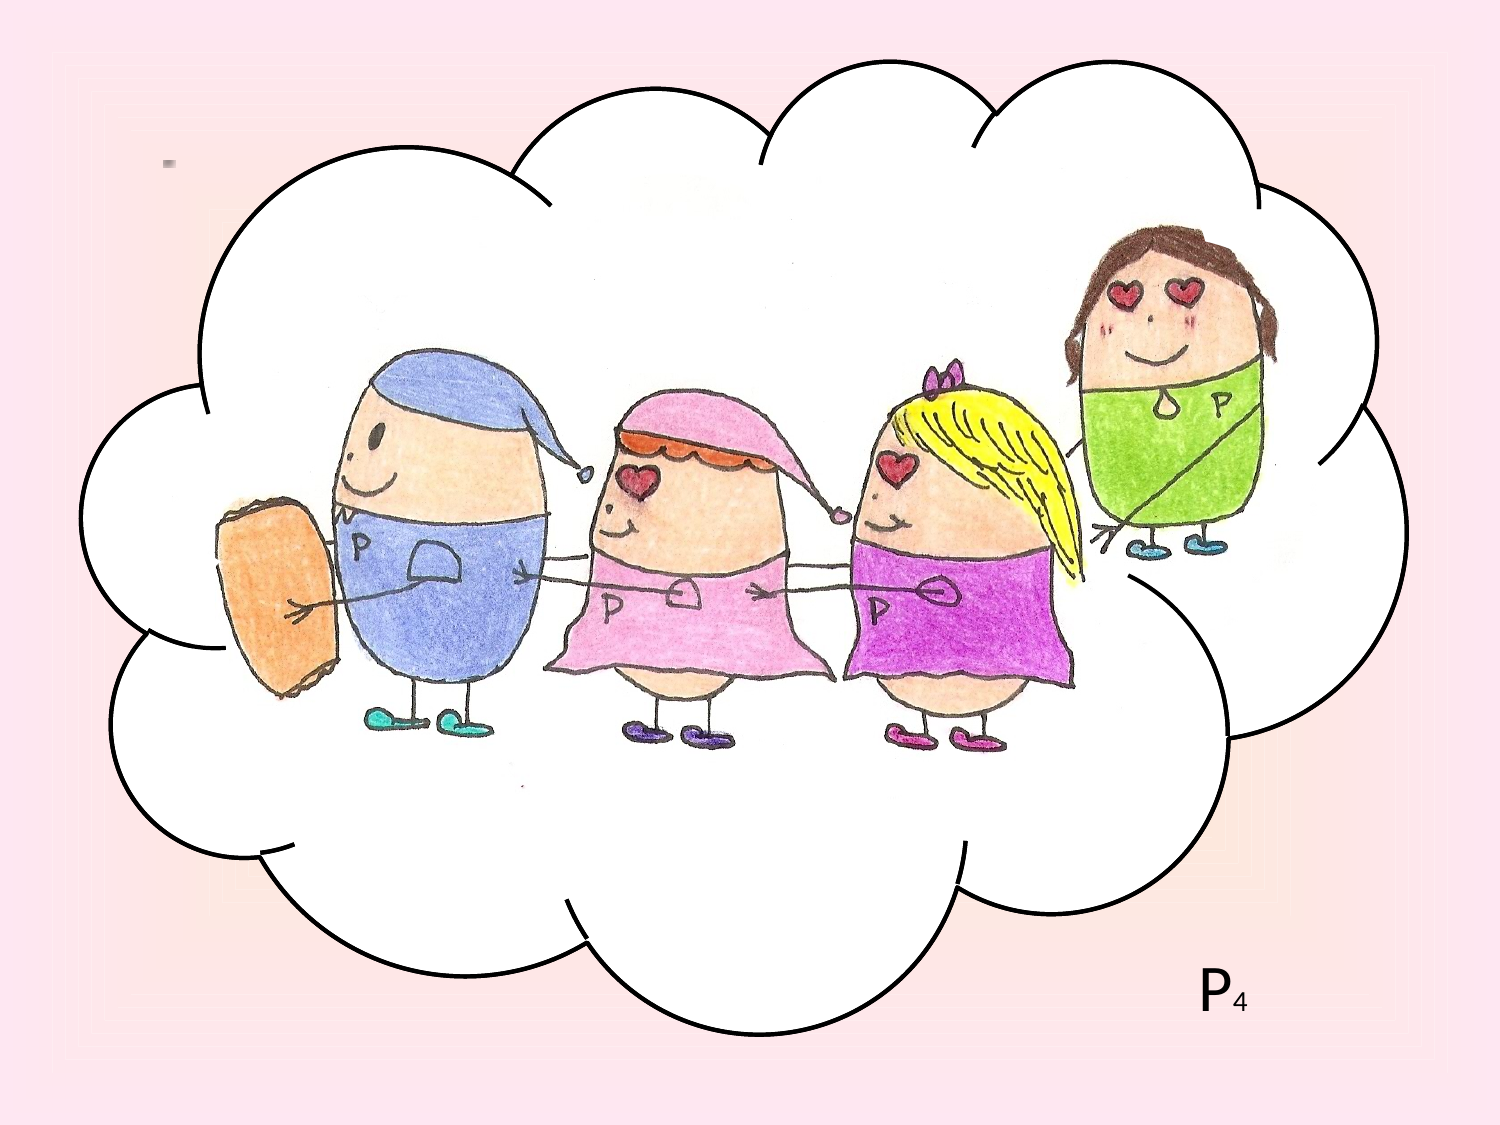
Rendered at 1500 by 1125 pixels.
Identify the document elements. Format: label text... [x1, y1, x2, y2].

text_box P4 [1183, 937, 1266, 1033]
picture [163, 152, 1338, 844]
text_box [198, 852, 1189, 1037]
text_box [525, 59, 1249, 150]
text_box [78, 394, 158, 830]
text_box [1343, 238, 1409, 686]
text_box [361, 145, 452, 150]
